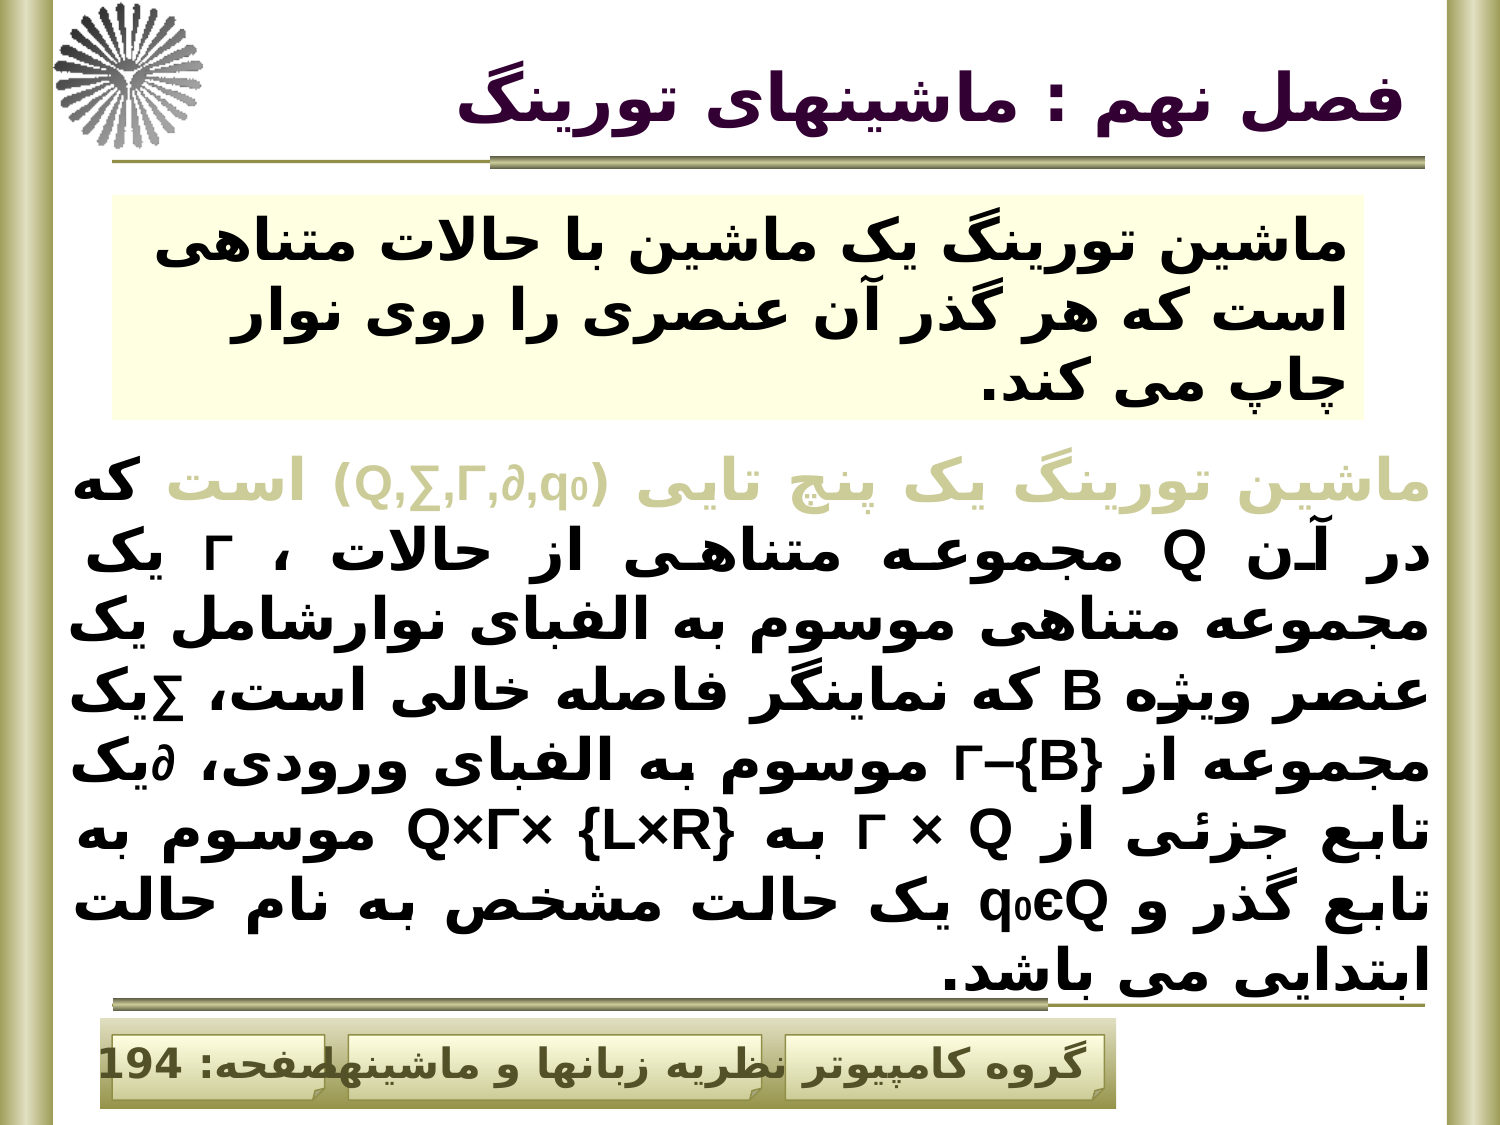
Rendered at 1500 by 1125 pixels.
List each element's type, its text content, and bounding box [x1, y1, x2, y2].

text_box ماشین تورینگ یک پنچ تایی (Q,∑,Γ,∂,q0) است که در آن Q مجموعه متناهی از حالات ، Γ یک مجموعه متناهی موسوم به الفبای نوارشامل یک عنصر ویژه B که نماینگر فاصله خالی است، ∑یک مجموعه از Γ–{B} موسوم به الفبای ورودی، ∂یک تابع جزئی از Γ × Q به Q×Γ× {L×R} موسوم به تابع گذر و q0єQ یک حالت مشخص به نام حالت ابتدایی می باشد. [53, 434, 1447, 1010]
title فصل نهم : ماشینهای تورینگ [147, 42, 1423, 147]
text_box ماشین تورینگ یک ماشین با حالات متناهی است که هر گذر آن عنصری را روی نوار چاپ می کند. [112, 194, 1365, 421]
